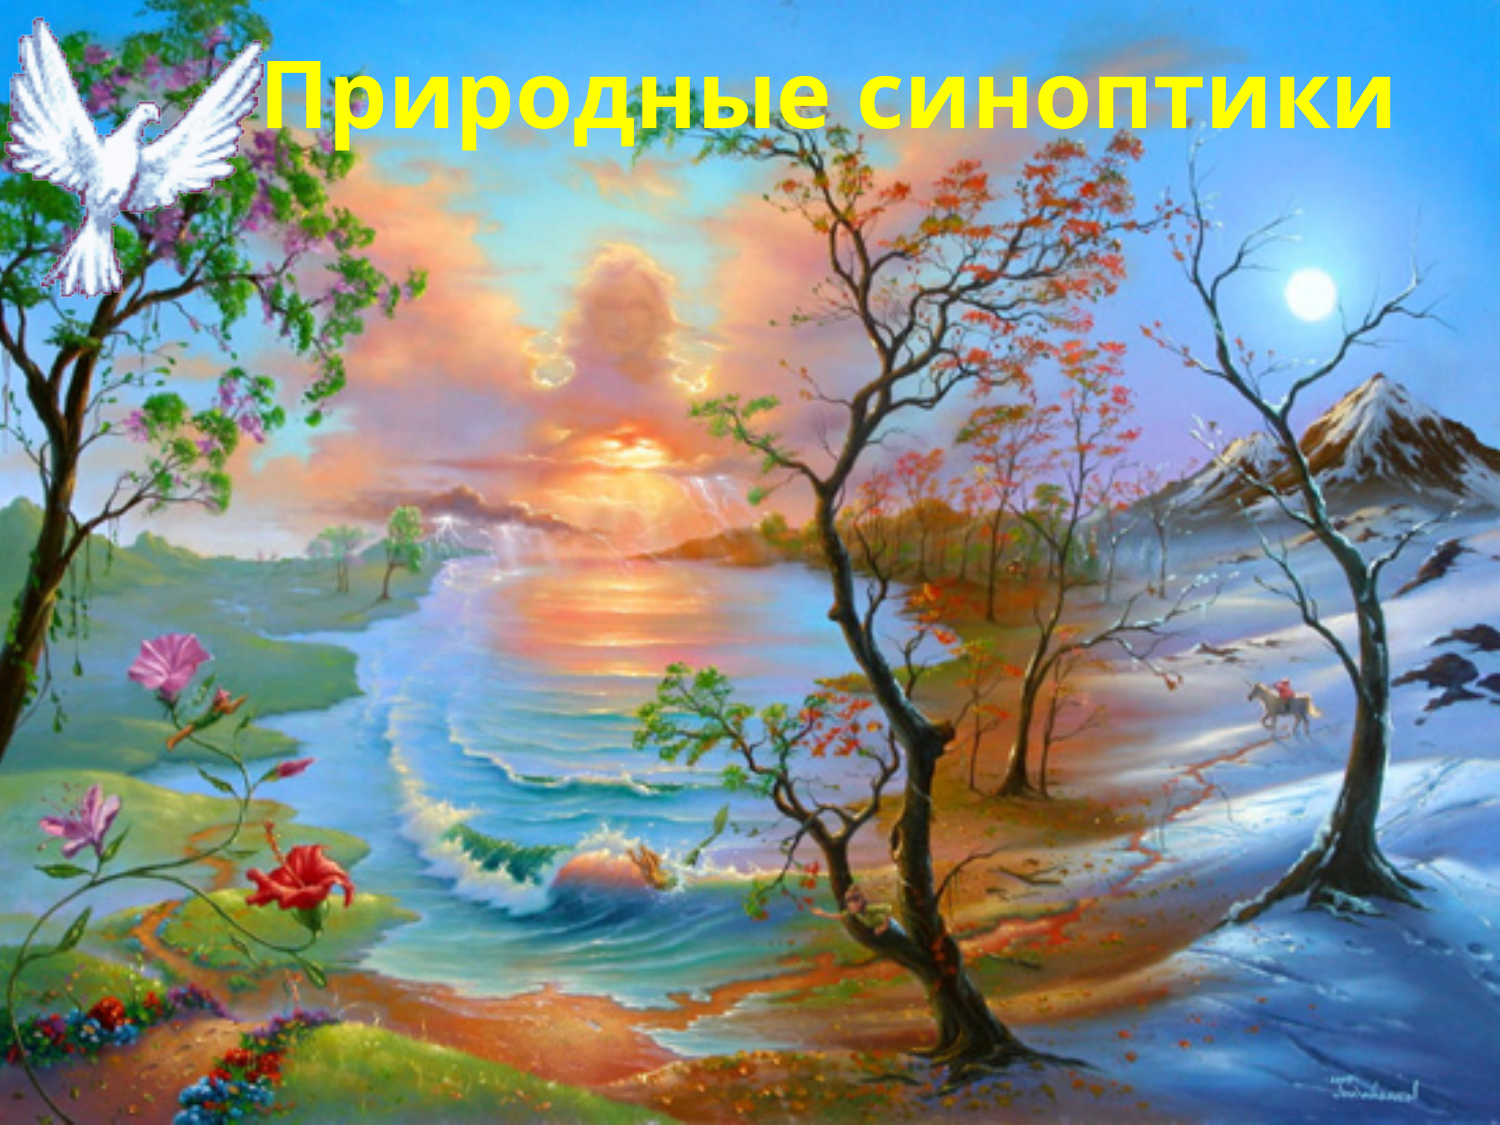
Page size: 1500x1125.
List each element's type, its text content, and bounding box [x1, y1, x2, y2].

picture [0, 0, 1500, 1125]
title Природные синоптики [146, 0, 1497, 186]
